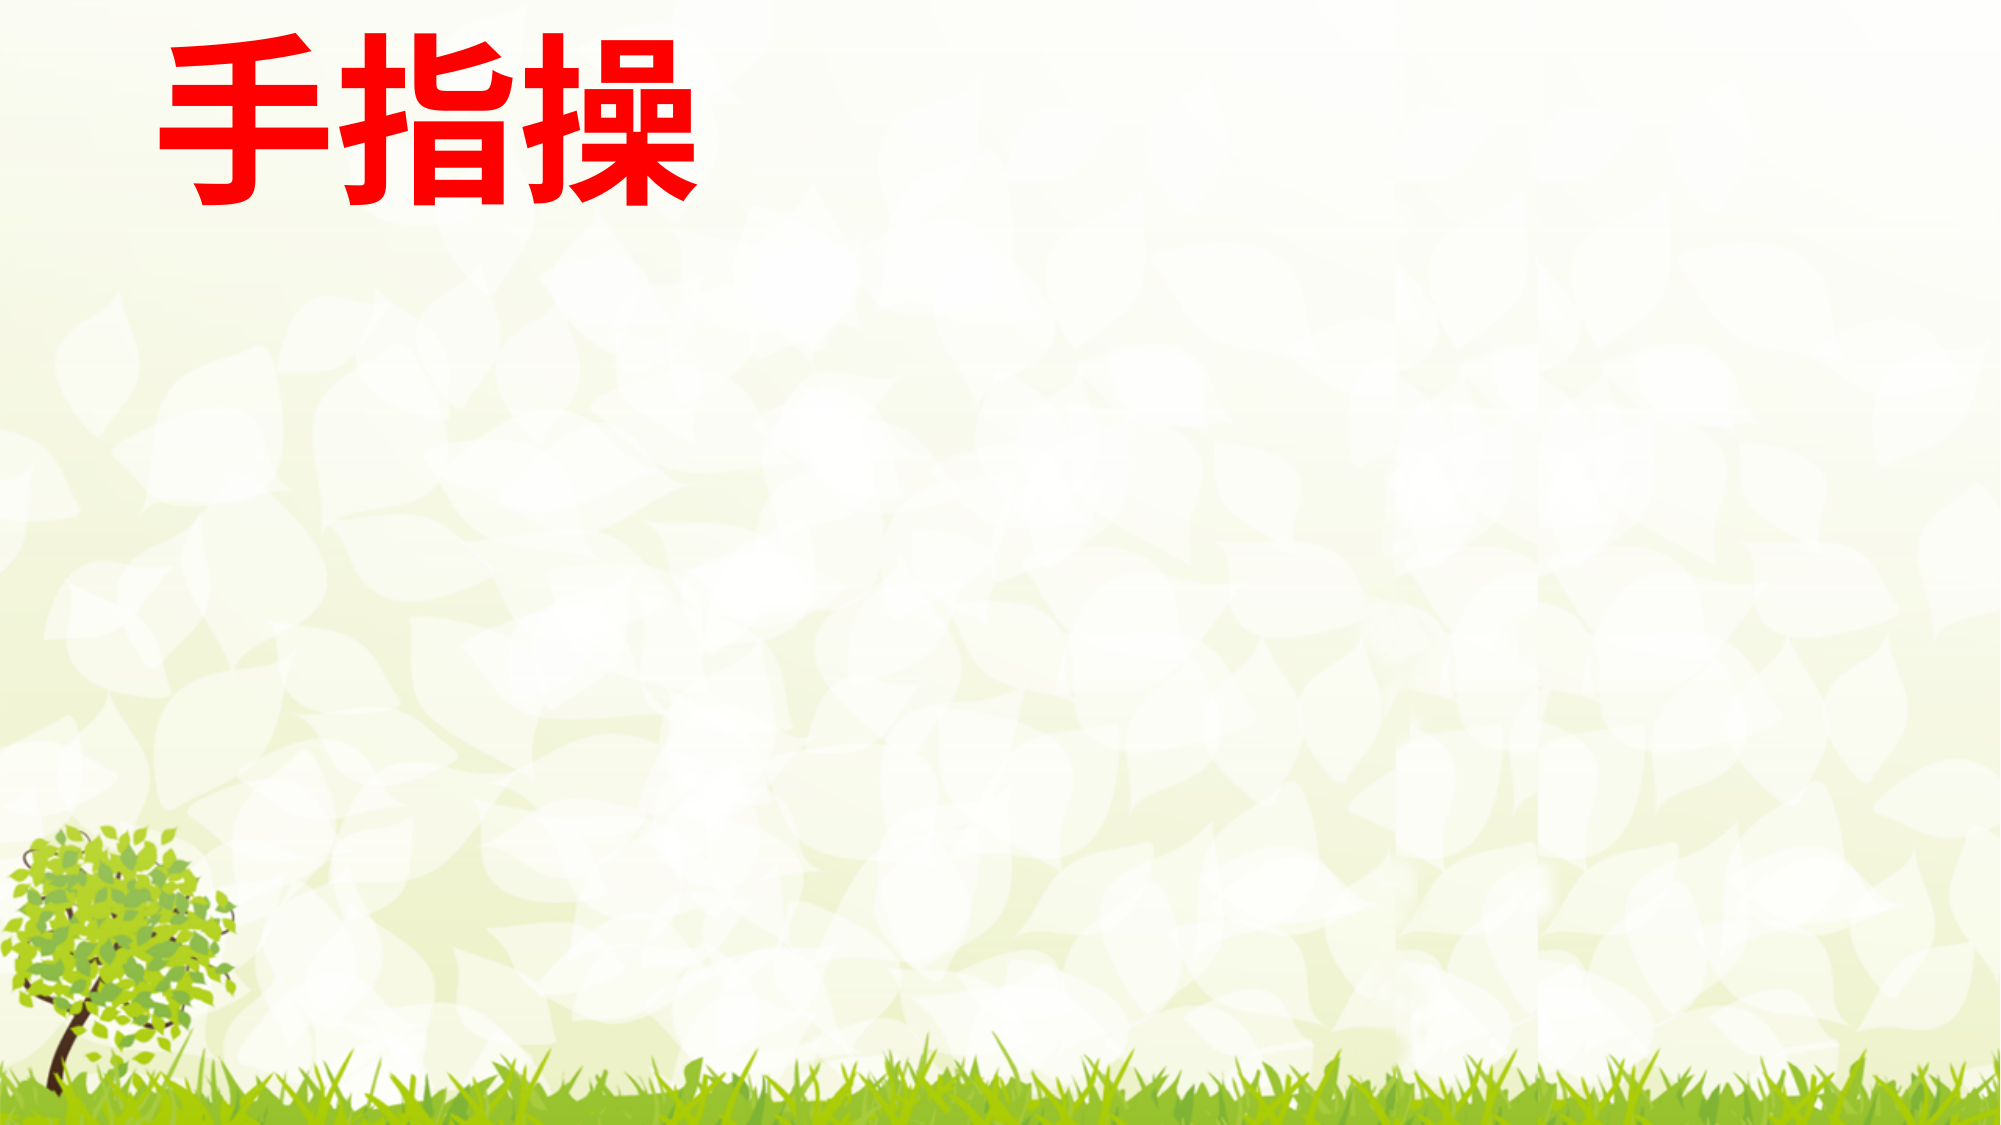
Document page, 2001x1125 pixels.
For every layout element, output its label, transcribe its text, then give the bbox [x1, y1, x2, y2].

title 手指操 [137, 59, 1863, 200]
picture [0, 0, 2001, 1125]
